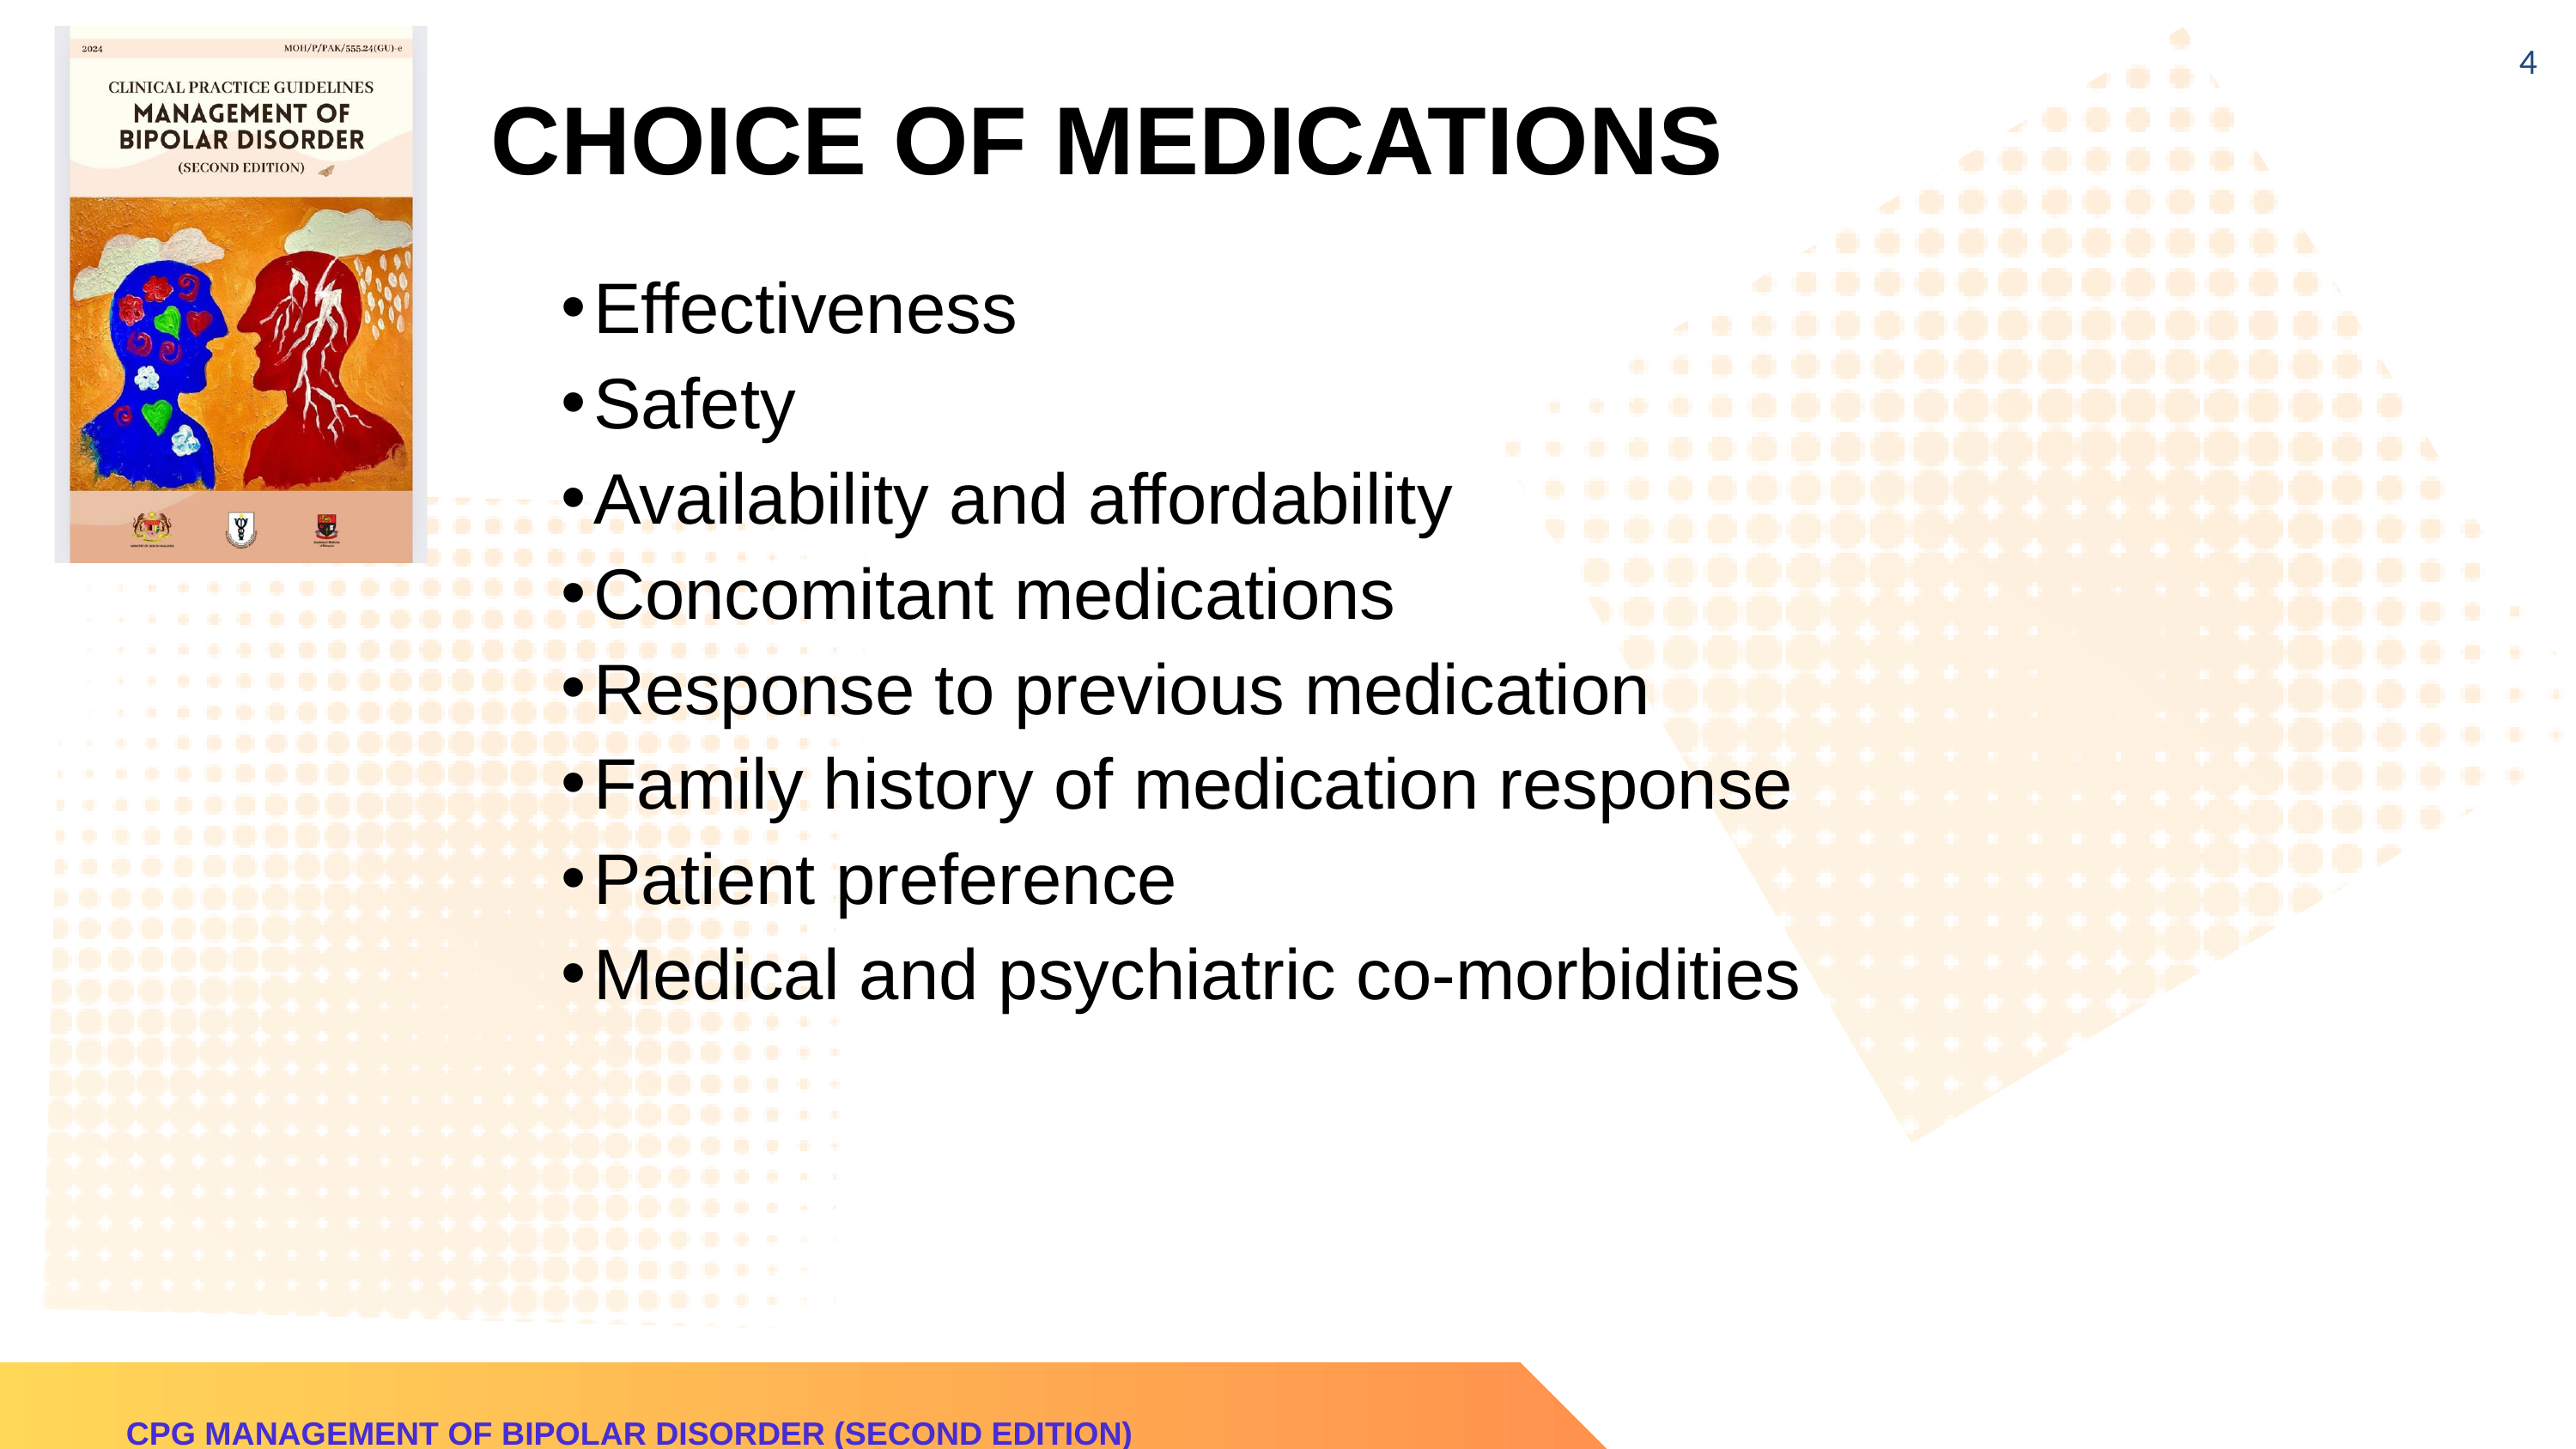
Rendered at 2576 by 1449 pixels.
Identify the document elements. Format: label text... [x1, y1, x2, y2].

text_box [43, 496, 857, 1331]
text_box [1781, 26, 2576, 1144]
text_box Effectiveness Safety Availability and affordability Concomitant medications Response to previous medication Family history of medication response Patient preference Medical and psychiatric co-morbidities [548, 265, 1934, 961]
text_box CHOICE OF MEDICATIONS [477, 71, 1883, 263]
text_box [0, 1361, 1648, 1449]
slide_number ‹#› [2250, 34, 2551, 87]
text_box [54, 26, 428, 563]
